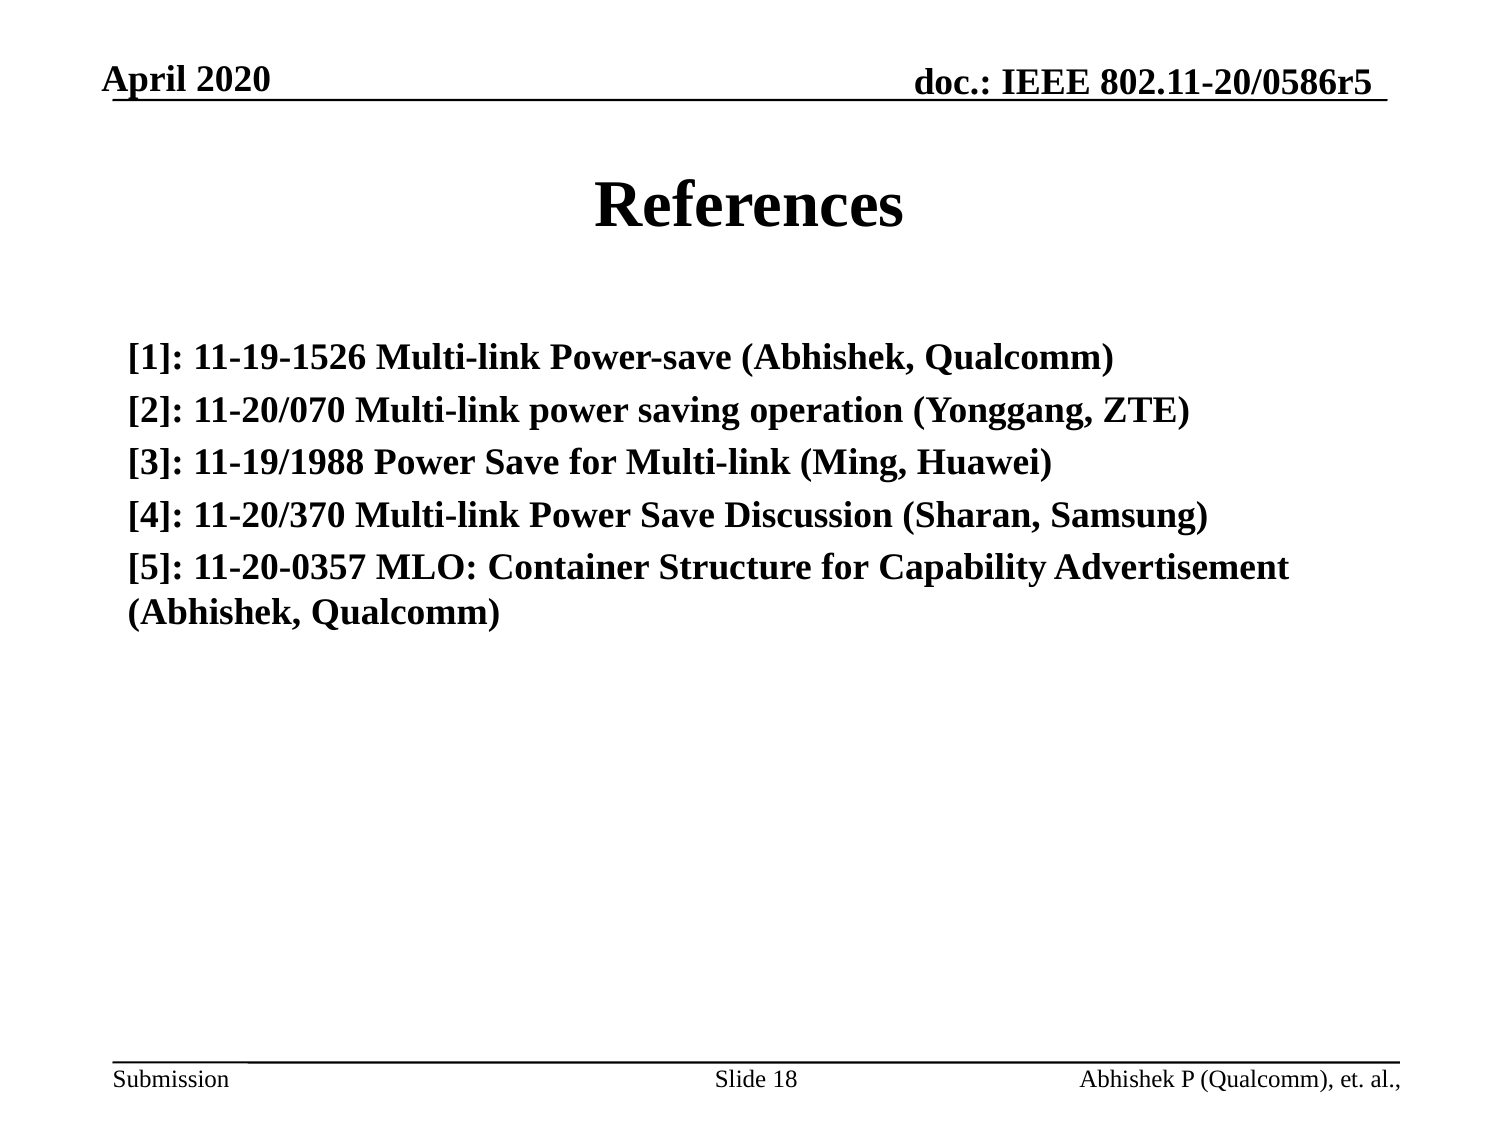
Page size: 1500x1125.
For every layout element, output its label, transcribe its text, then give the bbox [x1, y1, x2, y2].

title References [112, 112, 1388, 288]
list [1]: 11-19-1526 Multi-link Power-save (Abhishek, Qualcomm) [2]: 11-20/070 Multi-link power saving operation (Yonggang, ZTE) [3]: 11-19/1988 Power Save for Multi-link (Ming, Huawei) [4]: 11-20/370 Multi-link Power Save Discussion (Sharan, Samsung) [5]: 11-20-0357 MLO: Container Structure for Capability Advertisement (Abhishek, Qualcomm) [112, 324, 1388, 1001]
footer Abhishek P (Qualcomm), et. al., [949, 1061, 1402, 1093]
slide_number Slide 18 [712, 1061, 801, 1093]
